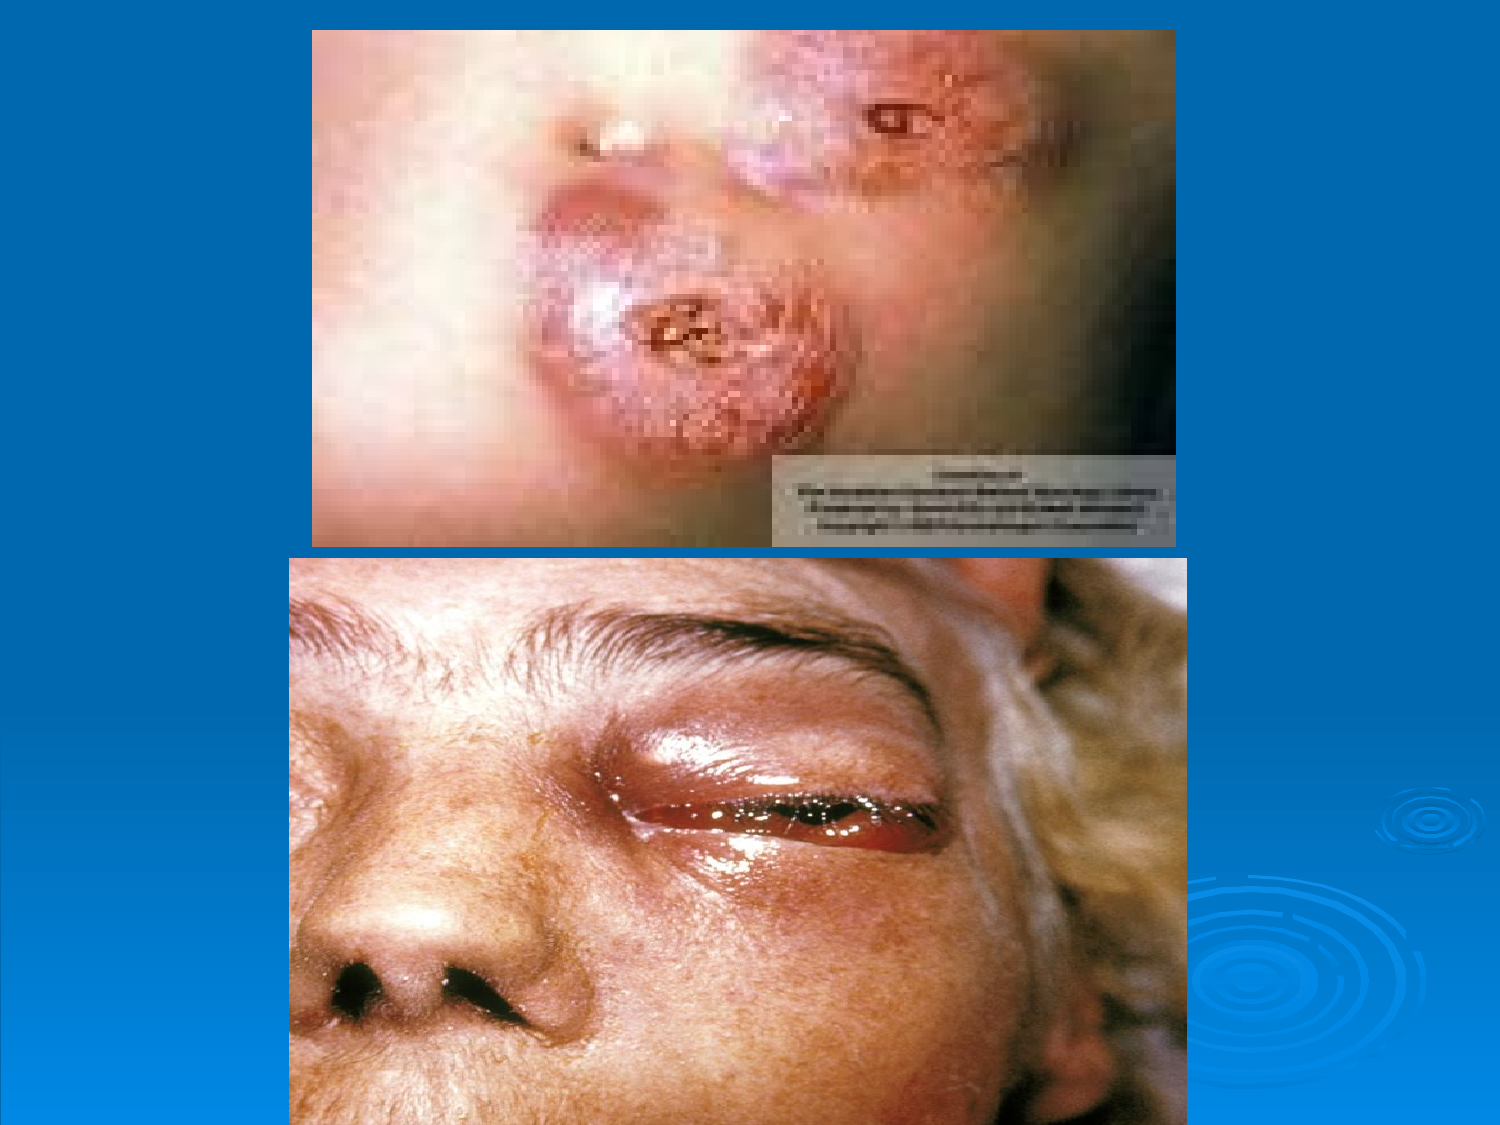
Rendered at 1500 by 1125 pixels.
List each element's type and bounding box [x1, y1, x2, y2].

picture [288, 557, 1188, 1125]
picture [312, 30, 1176, 547]
